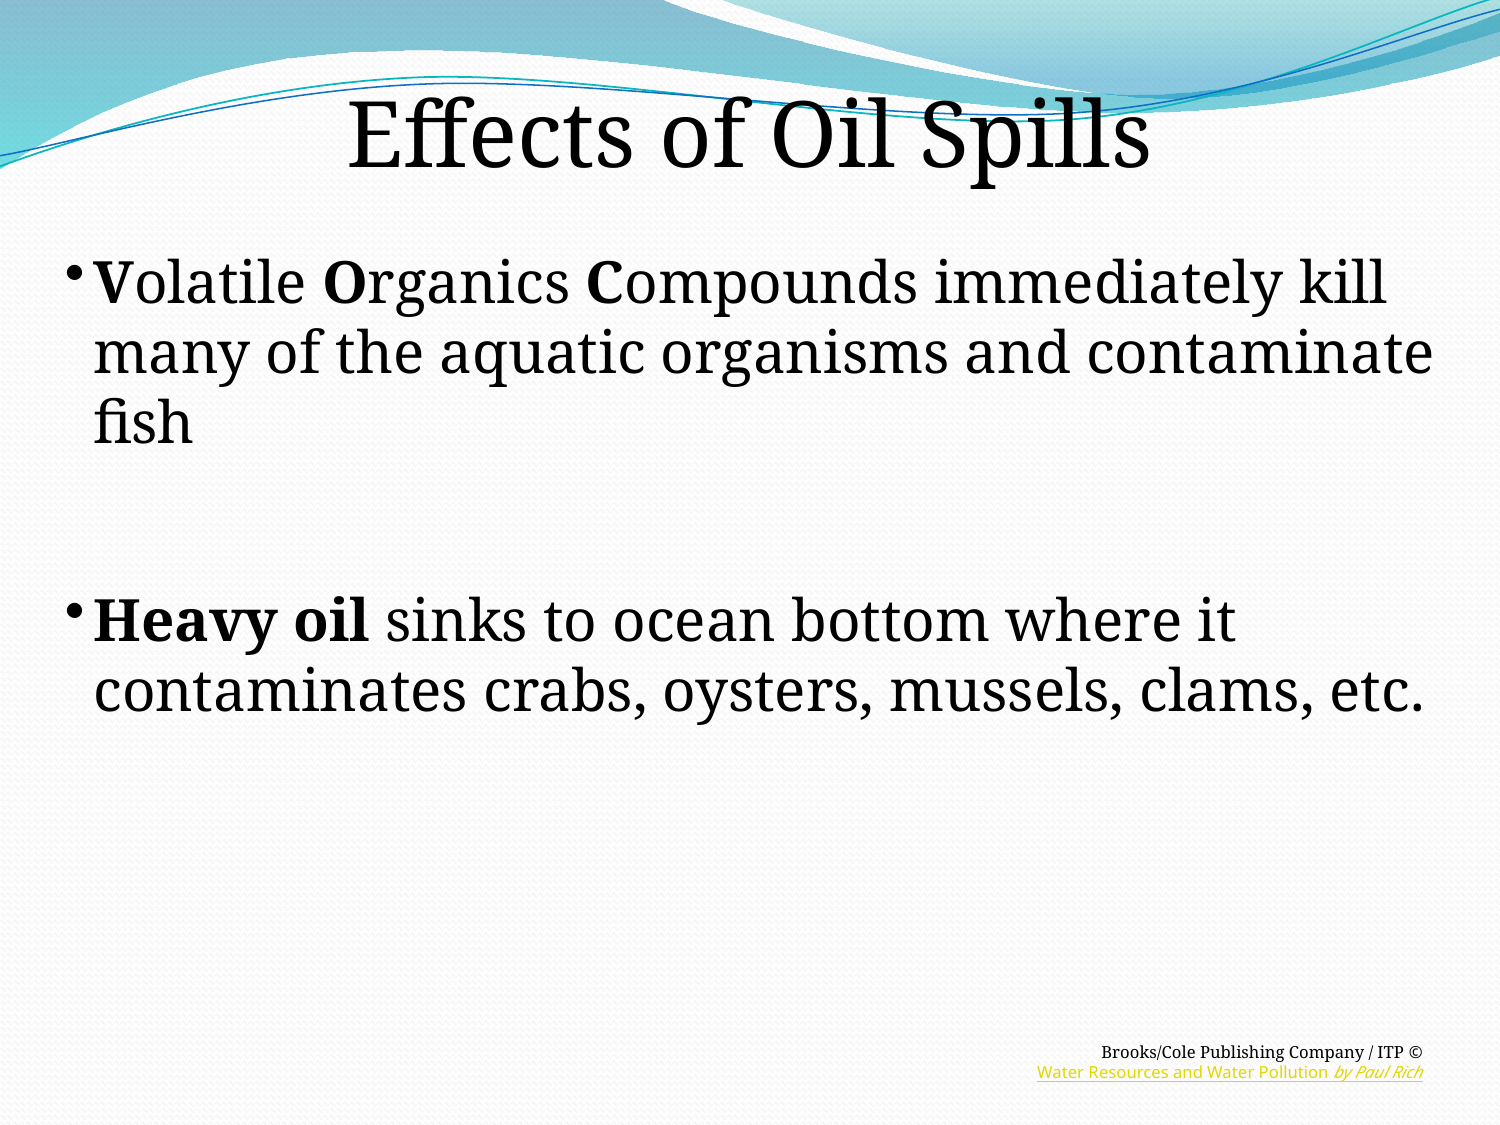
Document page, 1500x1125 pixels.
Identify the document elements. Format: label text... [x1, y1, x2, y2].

text_box © Brooks/Cole Publishing Company / ITP Water Resources and Water Pollution by Paul Rich [1012, 1034, 1438, 1092]
text_box Effects of Oil Spills [112, 75, 1388, 188]
text_box Volatile Organics Compounds immediately kill many of the aquatic organisms and contaminate fish Heavy oil sinks to ocean bottom where it contaminates crabs, oysters, mussels, clams, etc. [50, 237, 1500, 929]
